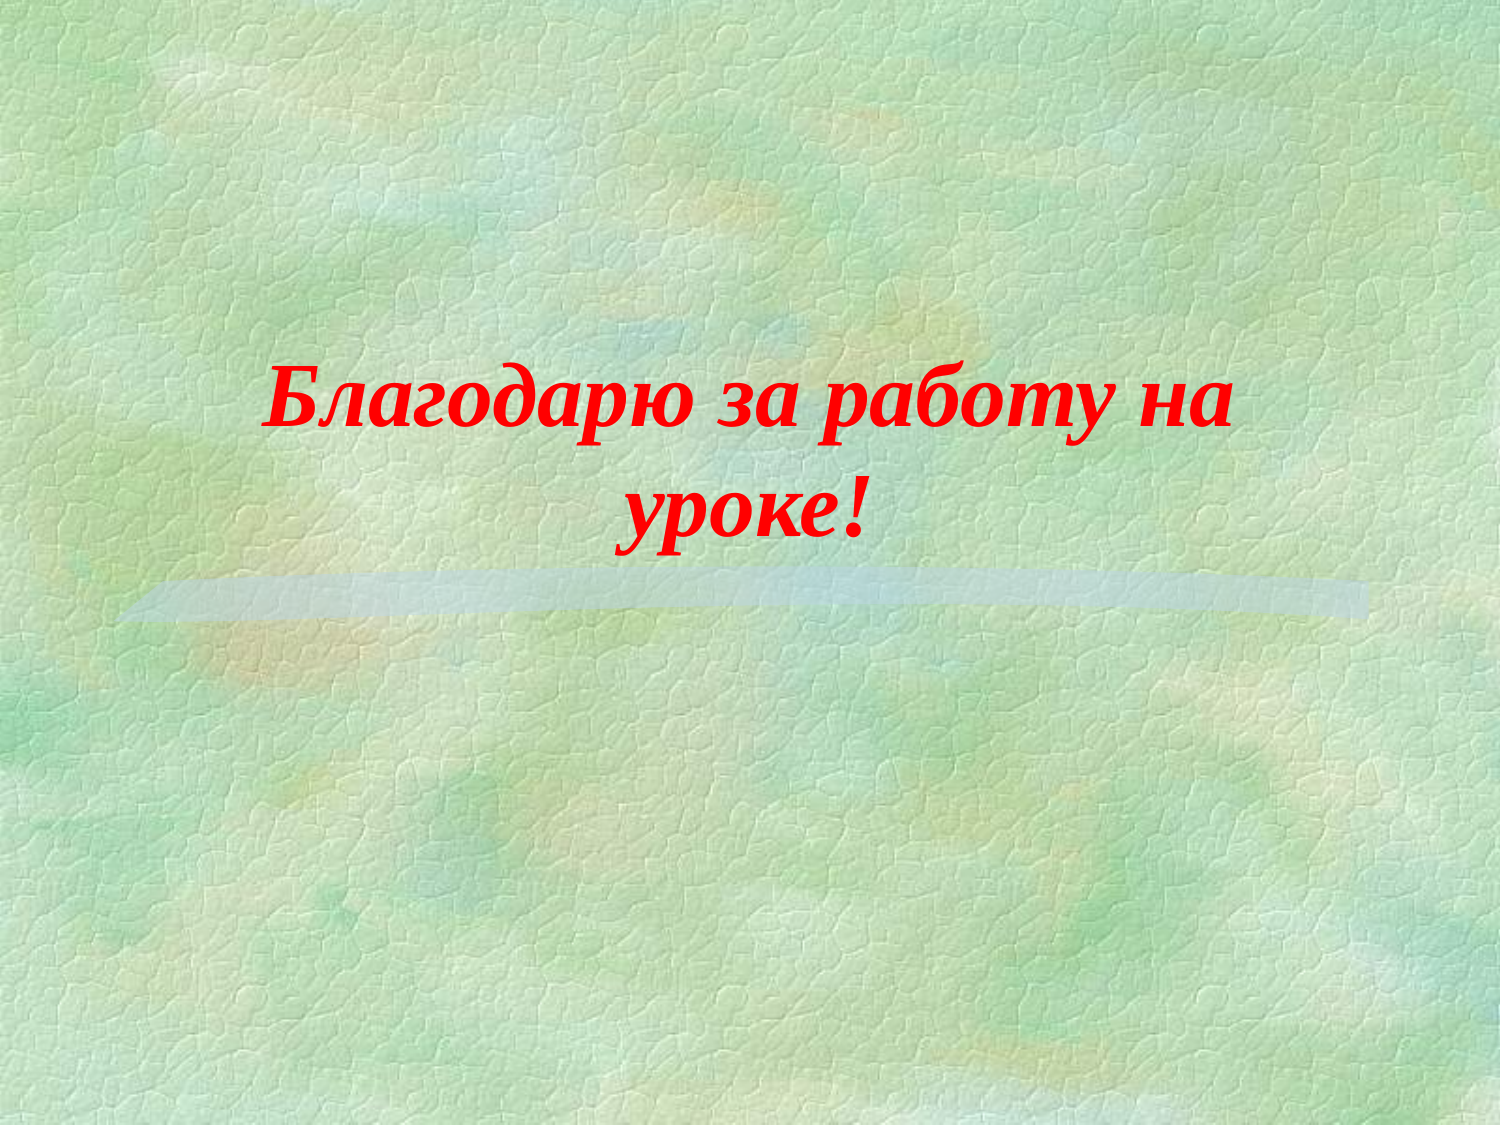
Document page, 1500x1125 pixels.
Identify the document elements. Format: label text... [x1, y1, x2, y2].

picture [0, 0, 1500, 1125]
title Благодарю за работу на уроке! [112, 374, 1388, 563]
